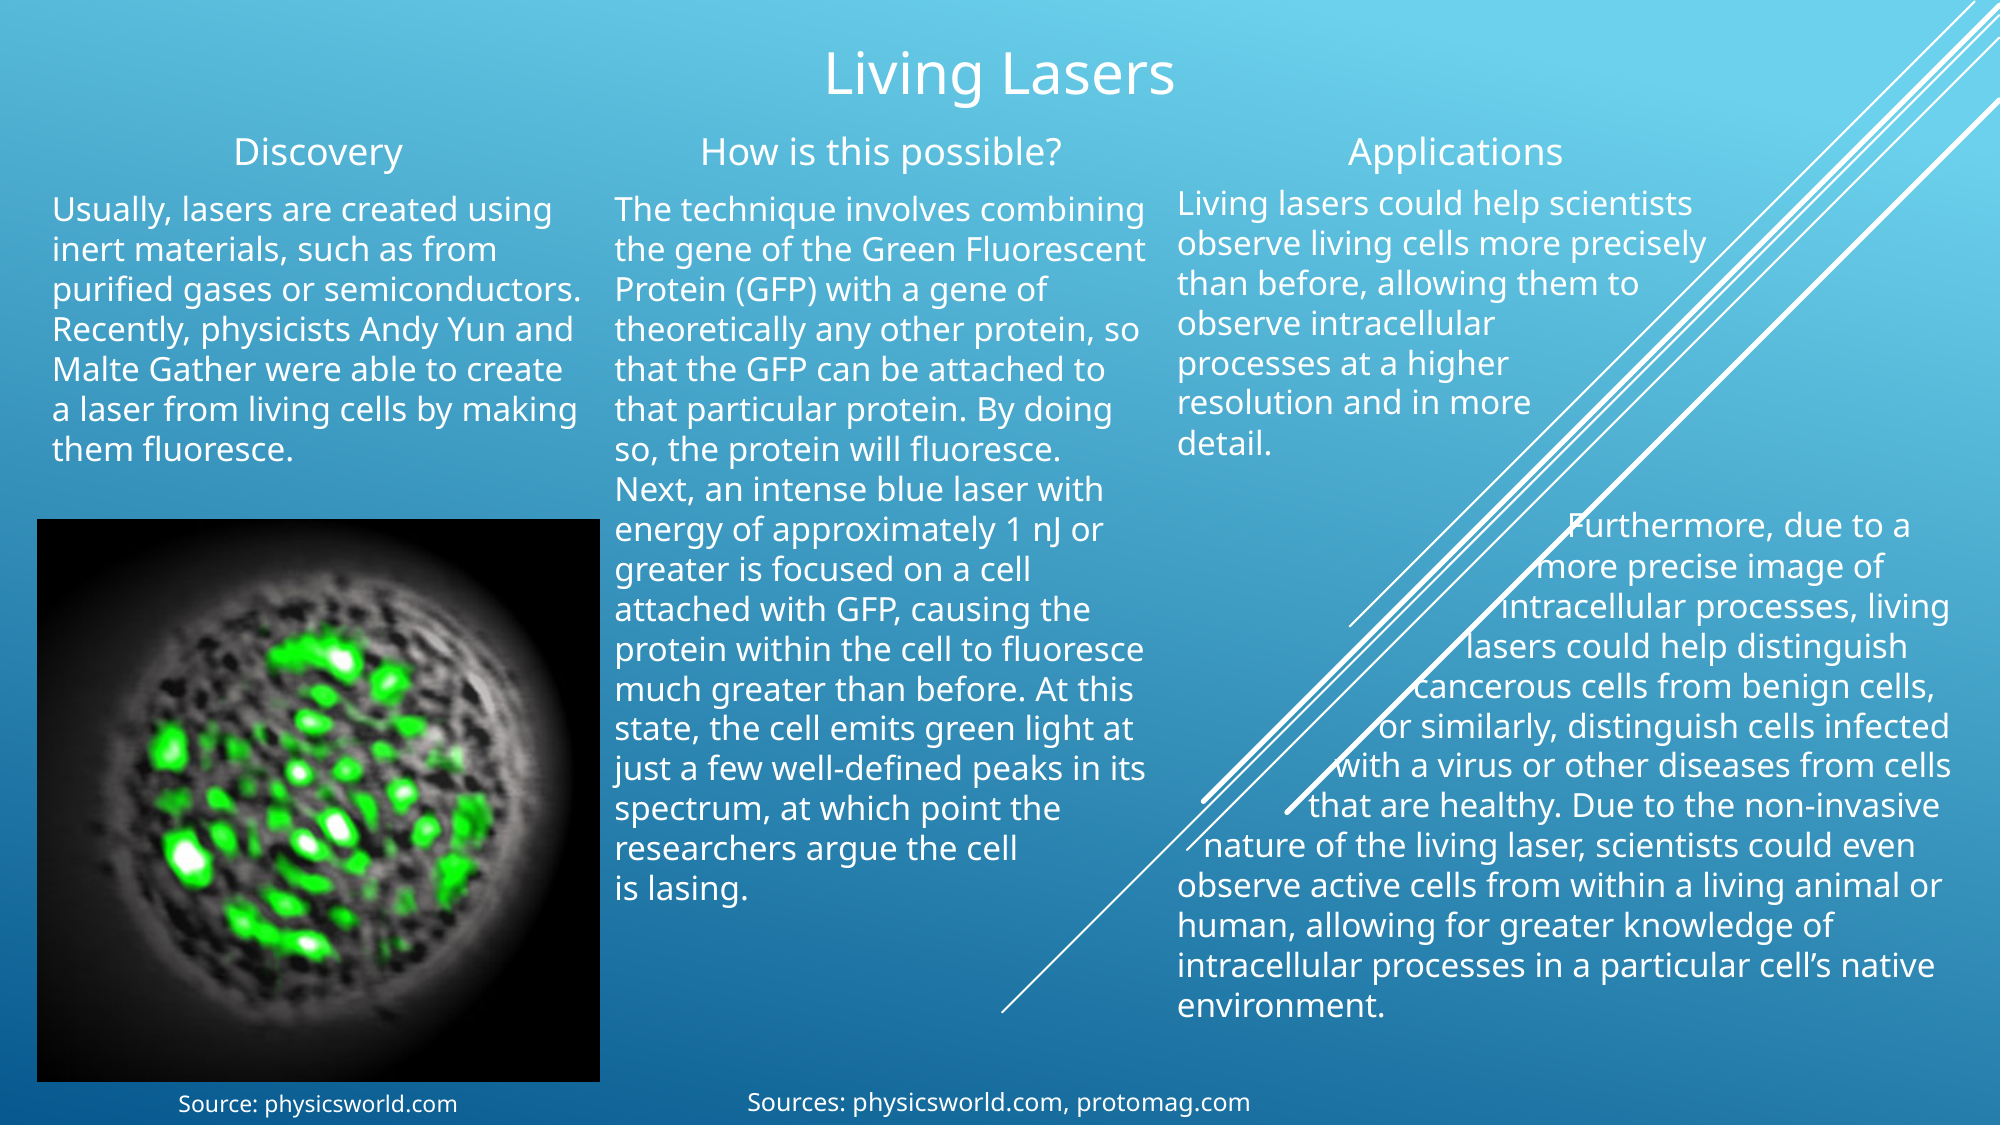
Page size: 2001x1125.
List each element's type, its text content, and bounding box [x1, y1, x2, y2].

picture [36, 519, 600, 1083]
text_box Discovery [218, 120, 419, 181]
text_box How is this possible? [599, 120, 1162, 181]
text_box Furthermore, due to a more precise image of intracellular processes, living lasers could help distinguish cancerous cells from benign cells, or similarly, distinguish cells infected with a virus or other diseases from cells that are healthy. Due to the non-invasive nature of the living laser, scientists could even observe active cells from within a living animal or human, allowing for greater knowledge of intracellular processes in a particular cell’s native environment. [1162, 492, 2000, 1032]
text_box The technique involves combining the gene of the Green Fluorescent Protein (GFP) with a gene of theoretically any other protein, so that the GFP can be attached to that particular protein. By doing so, the protein will fluoresce. Next, an intense blue laser with energy of approximately 1 nJ or greater is focused on a cell attached with GFP, causing the protein within the cell to fluoresce much greater than before. At this state, the cell emits green light at just a few well-defined peaks in its spectrum, at which point the researchers argue the cell is lasing. [599, 181, 1163, 915]
text_box Sources: physicsworld.com, protomag.com [732, 1079, 1268, 1125]
text_box Applications [1162, 120, 1750, 174]
text_box Source: physicsworld.com [163, 1083, 474, 1125]
text_box Living Lasers [808, 28, 1192, 114]
text_box Living lasers could help scientists observe living cells more precisely than before, allowing them to observe intracellular processes at a higher resolution and in more detail. [1162, 174, 1750, 469]
text_box Usually, lasers are created using inert materials, such as from purified gases or semiconductors. Recently, physicists Andy Yun and Malte Gather were able to create a laser from living cells by making them fluoresce. [37, 181, 599, 476]
